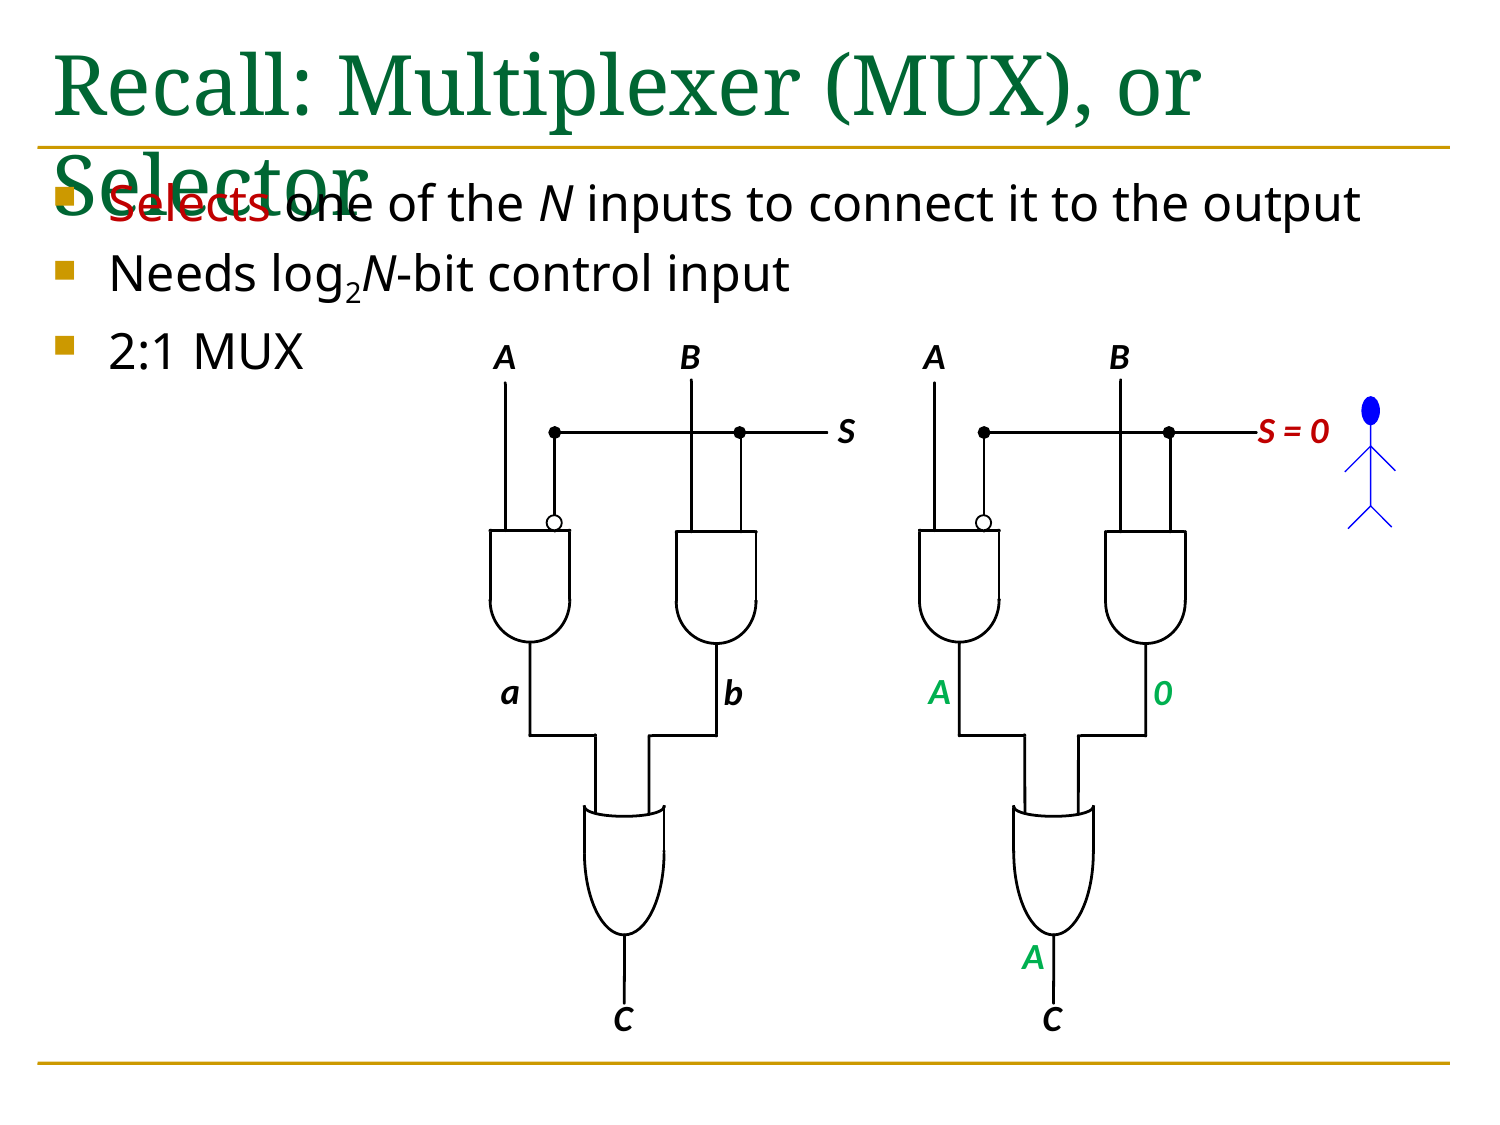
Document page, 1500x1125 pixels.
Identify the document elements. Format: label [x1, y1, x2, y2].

list [37, 163, 1450, 1016]
title [37, 24, 1450, 163]
picture [474, 324, 874, 1061]
picture [903, 324, 1397, 1061]
